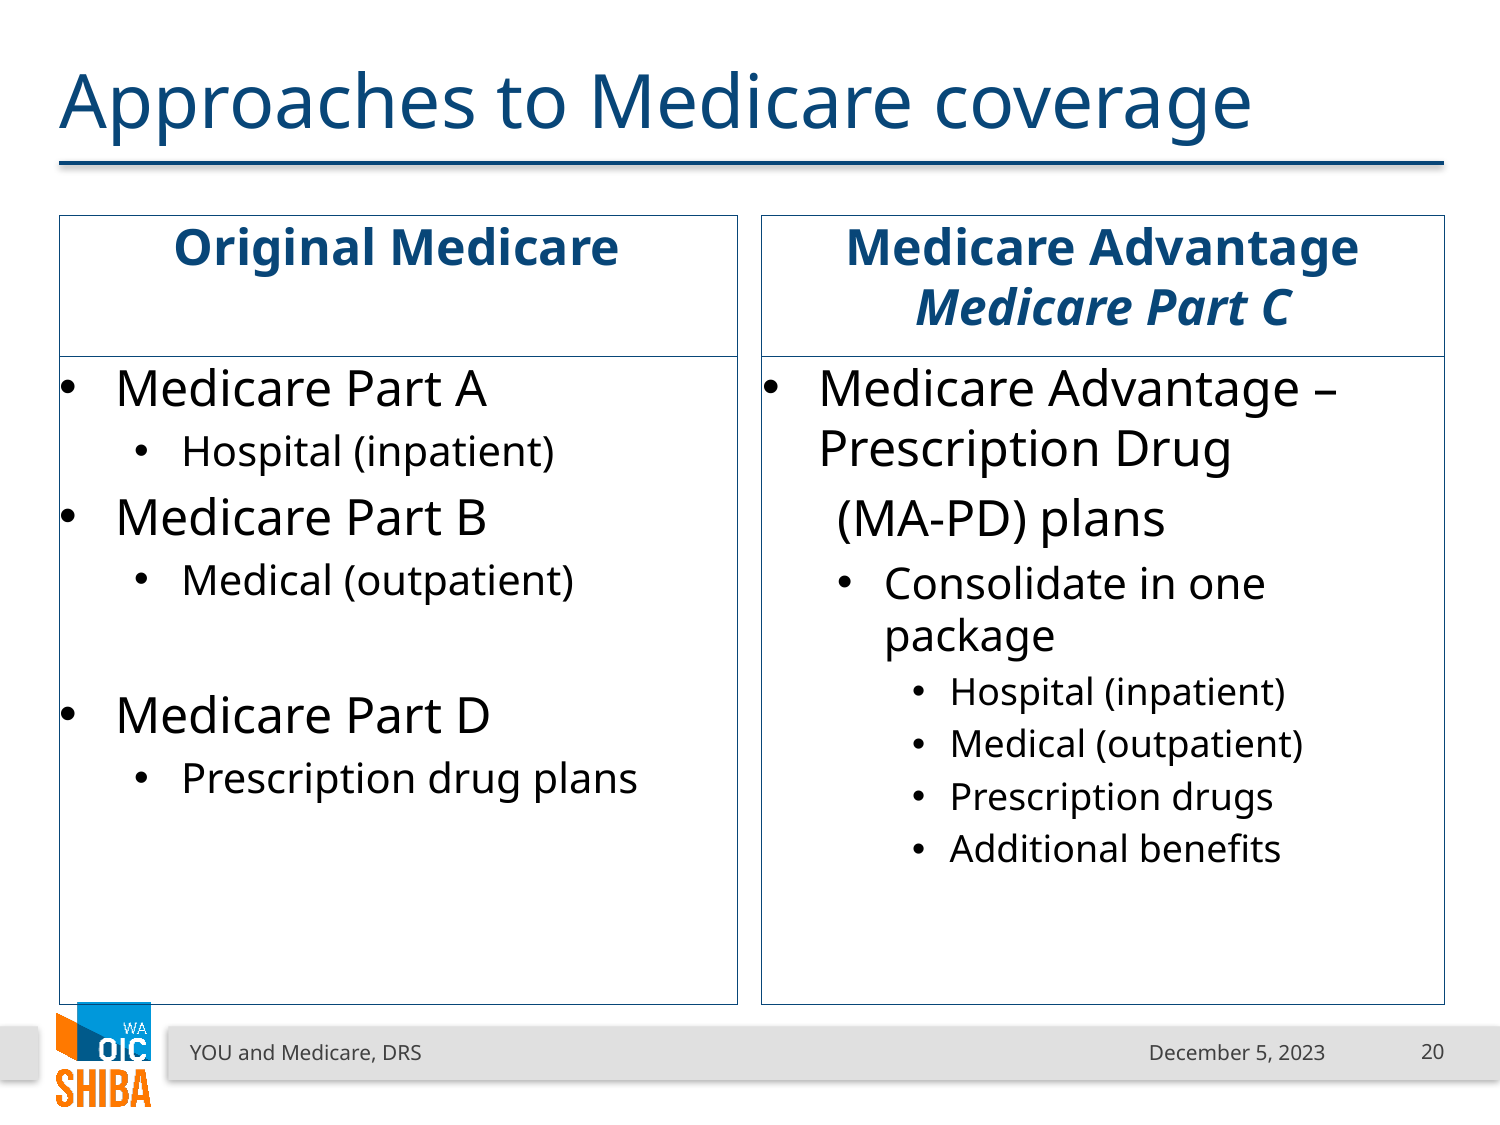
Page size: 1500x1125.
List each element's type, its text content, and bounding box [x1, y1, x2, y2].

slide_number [975, 1035, 1326, 1069]
title Approaches to Medicare coverage [59, 53, 1445, 164]
footer YOU and Medicare, DRS [190, 1035, 785, 1069]
list Medicare Part A Hospital (inpatient) Medicare Part B Medical (outpatient) Medicare Part D Prescription drug plans [59, 356, 738, 1005]
slide_number 20 [1339, 1035, 1445, 1069]
list Medicare Advantage Medicare Part C [761, 215, 1445, 356]
list Original Medicare [59, 215, 738, 356]
picture [56, 1002, 151, 1107]
list Medicare Advantage – Prescription Drug (MA-PD) plans Consolidate in one package Hospital (inpatient) Medical (outpatient) Prescription drugs Additional benefits [761, 356, 1445, 1005]
